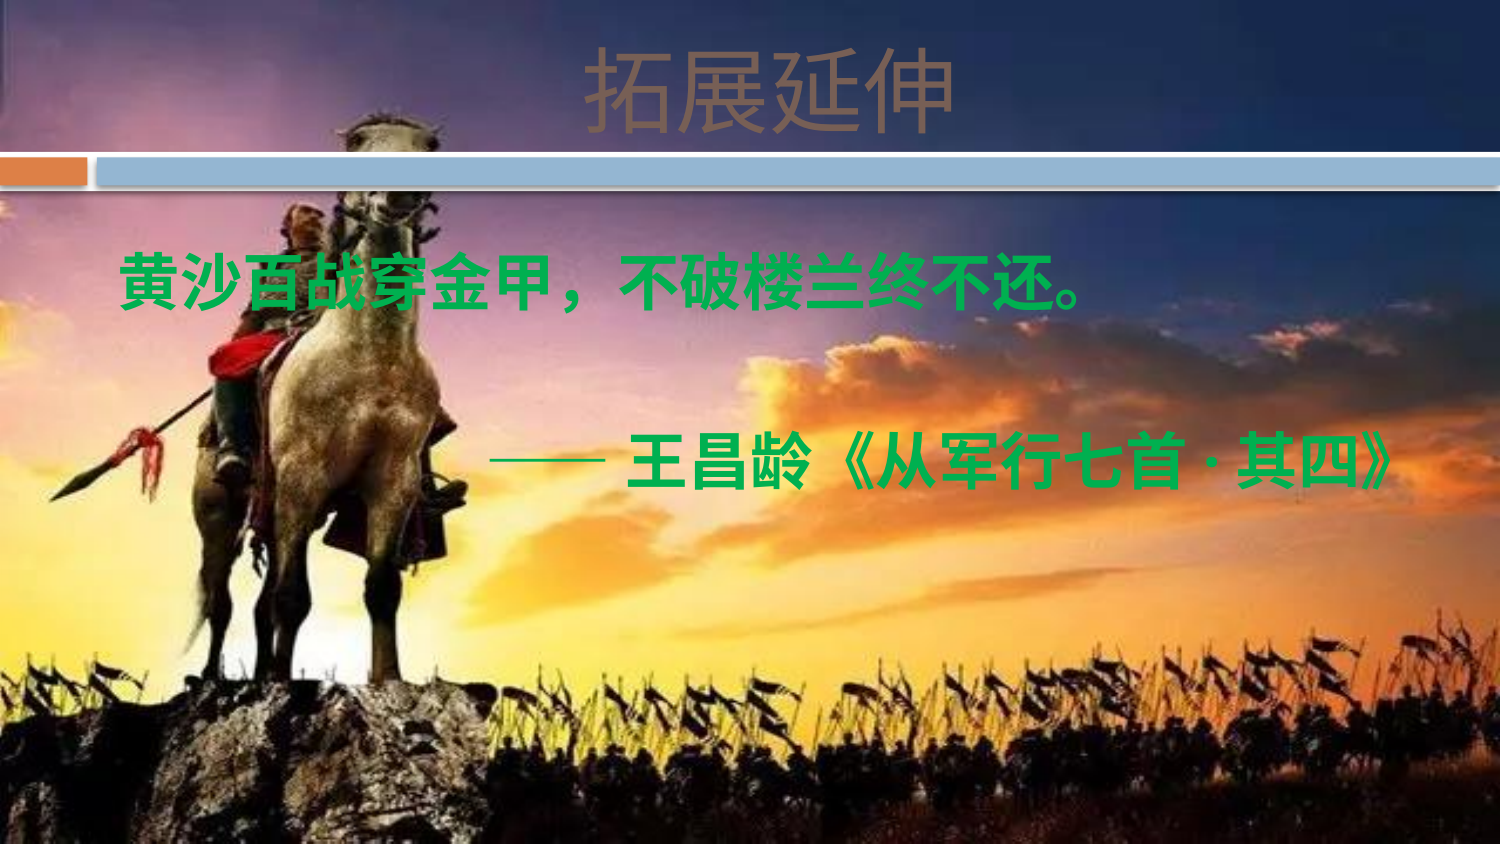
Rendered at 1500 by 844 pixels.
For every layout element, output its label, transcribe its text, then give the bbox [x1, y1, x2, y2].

picture [0, 192, 1500, 844]
list 黄沙百战穿金甲，不破楼兰终不还。 ——王昌龄《从军行七首·其四》 [102, 235, 1438, 748]
picture [0, 0, 1500, 151]
title 拓展延伸 [100, 28, 1438, 150]
